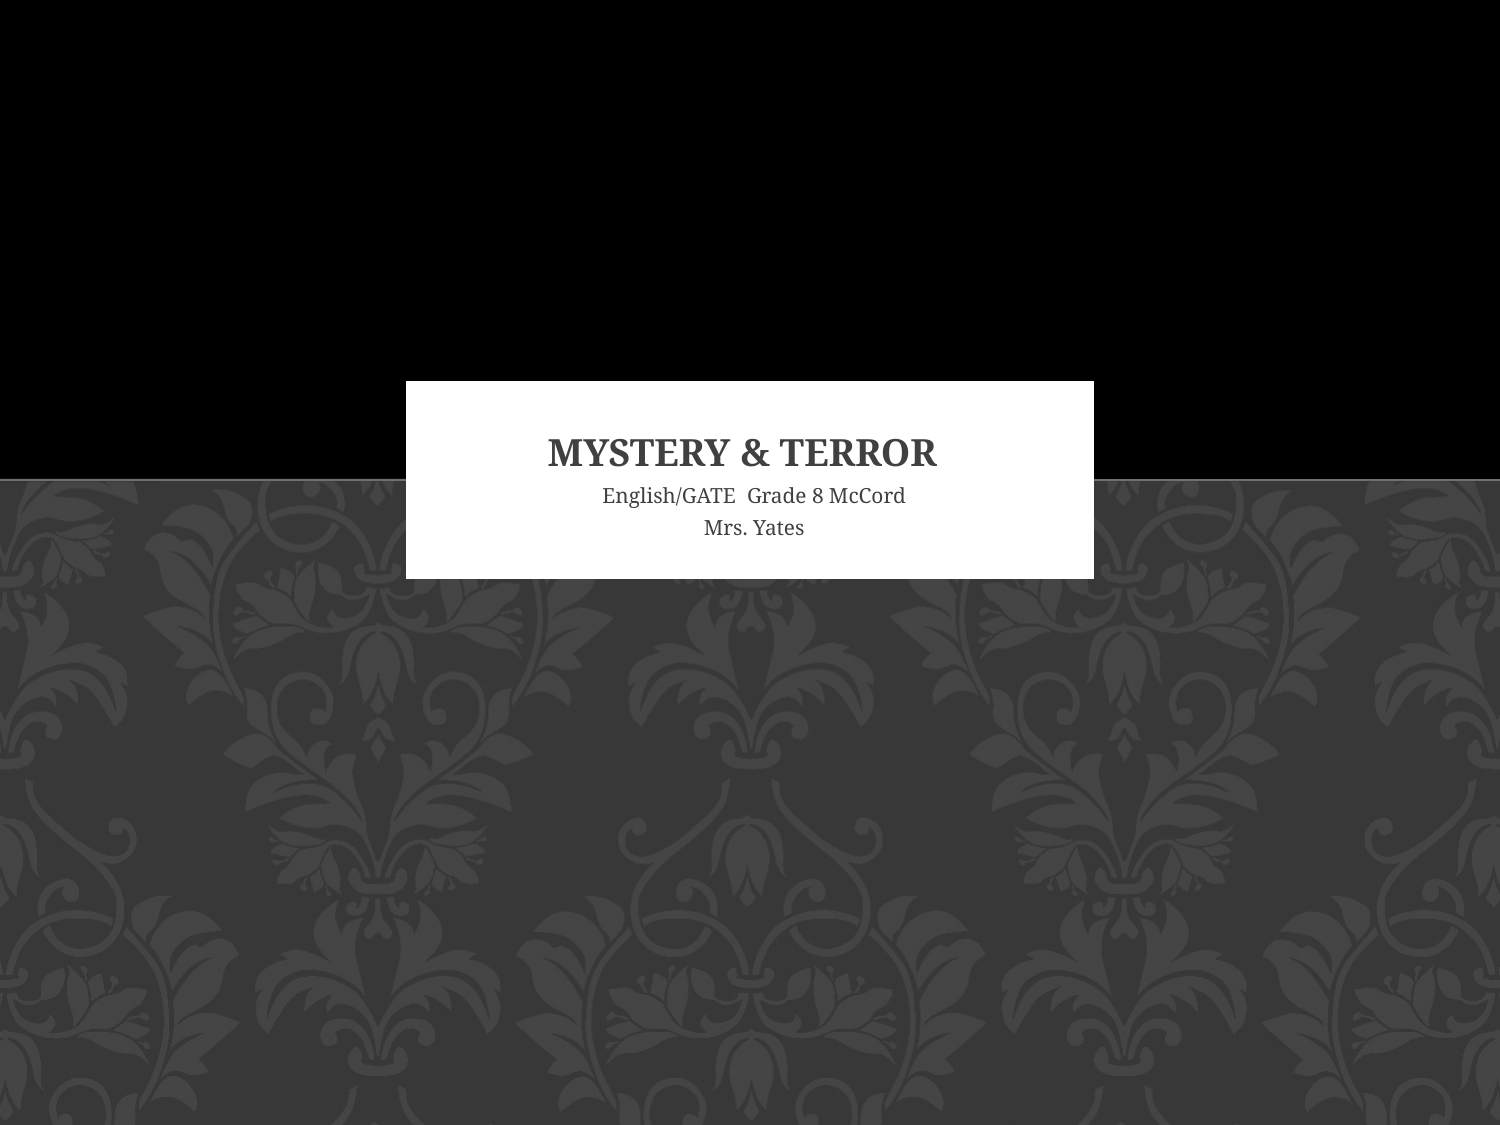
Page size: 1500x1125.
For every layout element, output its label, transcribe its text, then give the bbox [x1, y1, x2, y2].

subtitle English/GATE Grade 8 McCord Mrs. Yates [425, 487, 1084, 551]
title Mystery & Terror [407, 370, 1078, 480]
